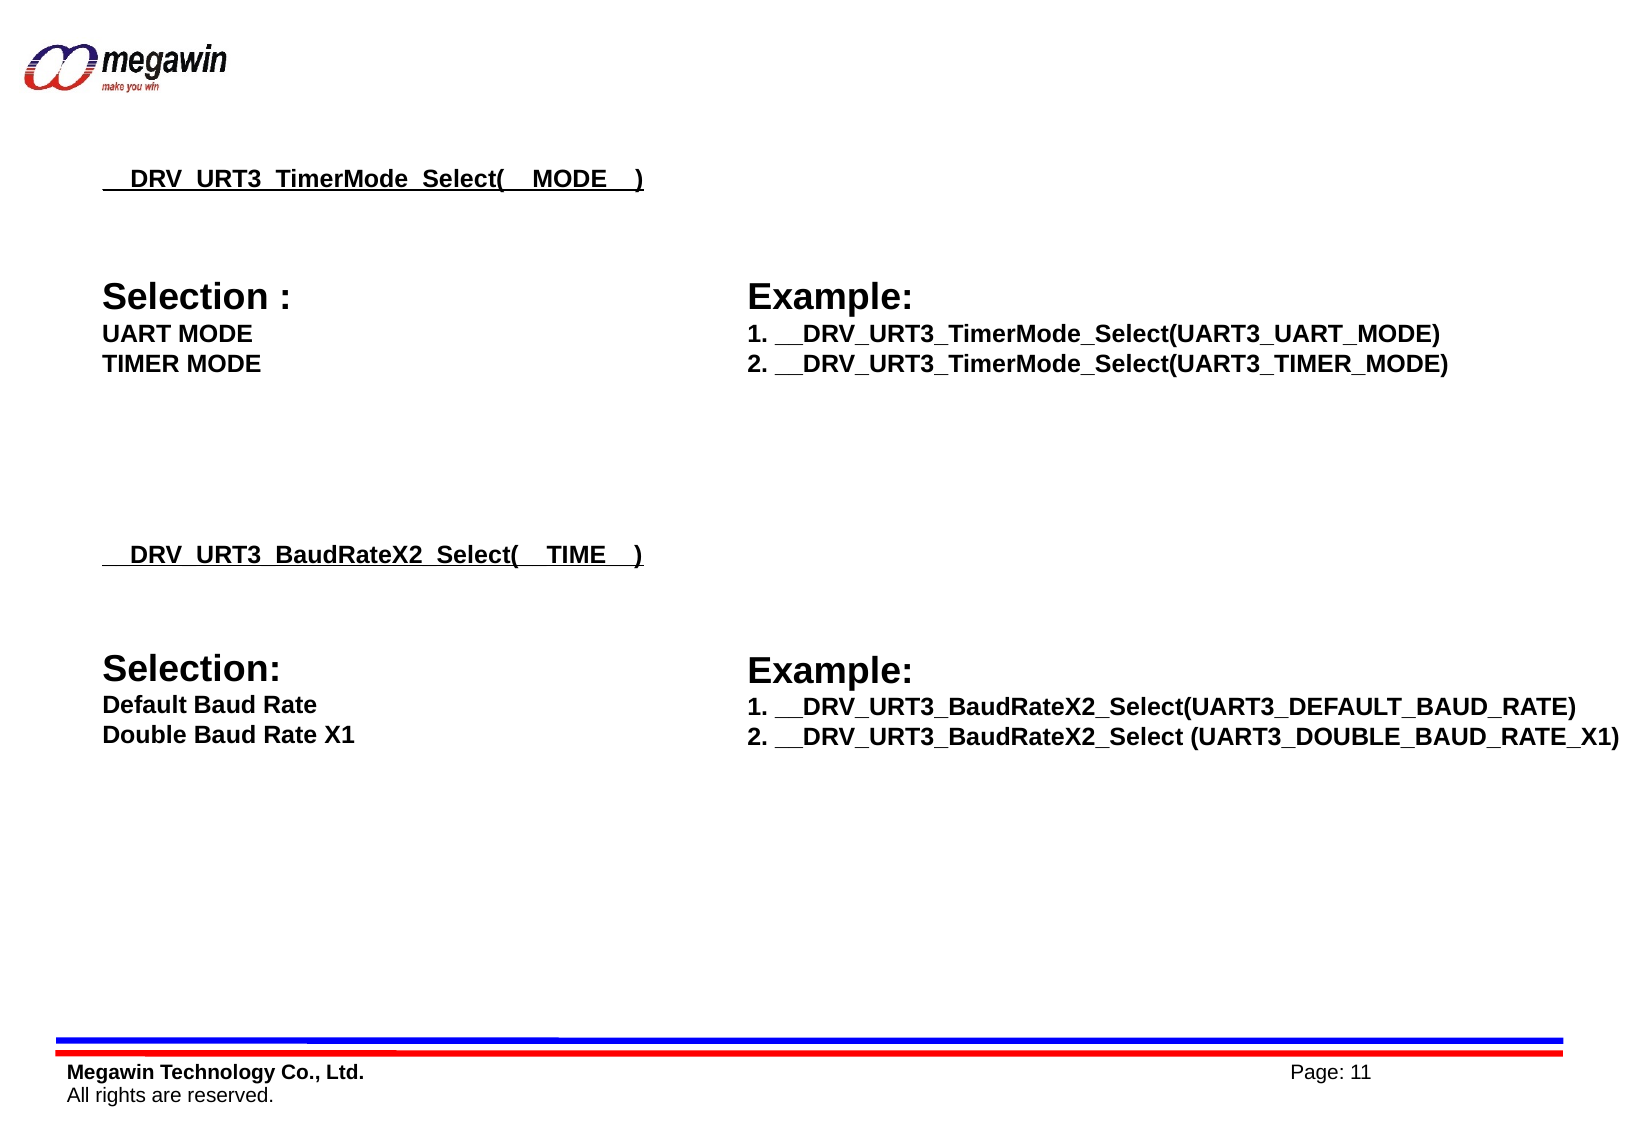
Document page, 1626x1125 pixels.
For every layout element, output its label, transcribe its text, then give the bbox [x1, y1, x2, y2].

text_box Selection: Default Baud Rate Double Baud Rate X1 [87, 636, 378, 757]
text_box Selection : UART MODE TIMER MODE [87, 264, 307, 385]
picture [19, 37, 231, 97]
text_box Example: 1. __DRV_URT3_BaudRateX2_Select(UART3_DEFAULT_BAUD_RATE) 2. __DRV_URT3_BaudRateX2_Select (UART3_DOUBLE_BAUD_RATE_X1) [732, 638, 1625, 758]
text_box __DRV_URT3_TimerMode_Select(__MODE__) [87, 155, 660, 201]
text_box __DRV_URT3_BaudRateX2_Select(__TIME__) [87, 530, 659, 576]
text_box Example: 1. __DRV_URT3_TimerMode_Select(UART3_UART_MODE) 2. __DRV_URT3_TimerMode_Select(UART3_TIMER_MODE) [732, 264, 1625, 385]
